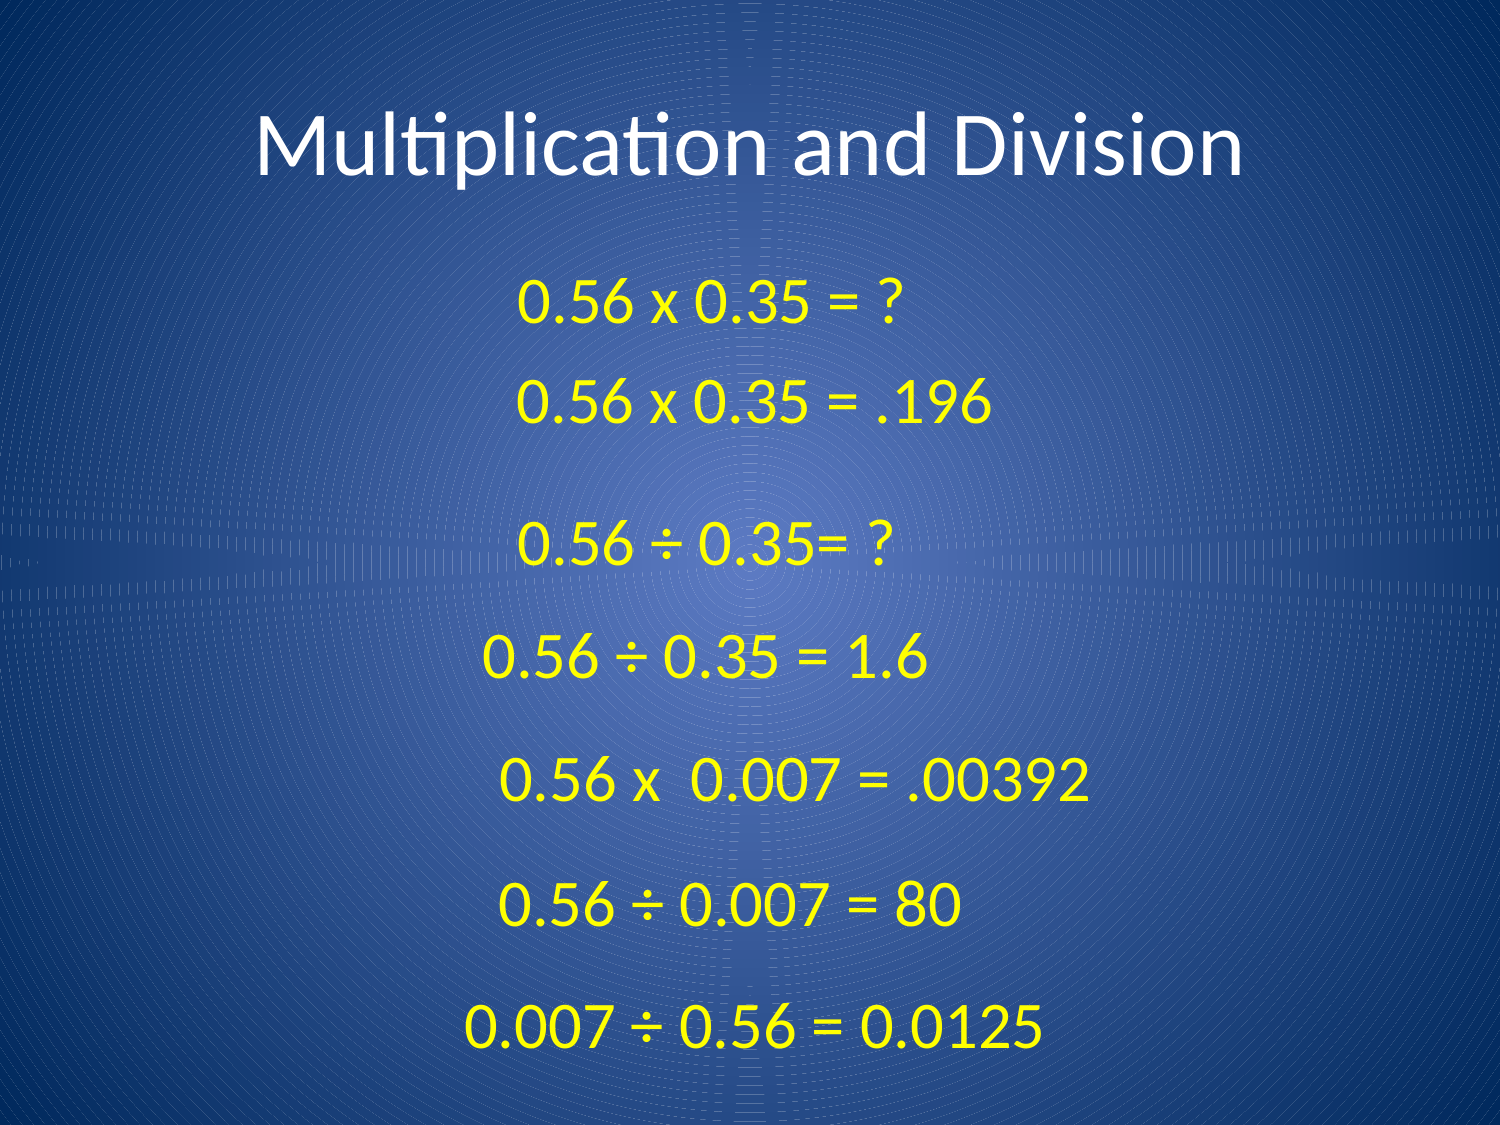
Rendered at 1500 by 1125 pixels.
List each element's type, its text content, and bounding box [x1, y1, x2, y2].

text_box 0.56 ÷ 0.35= ? [502, 491, 912, 586]
text_box 0.56 x 0.007 = .00392 [484, 726, 1107, 822]
text_box 0.56 x 0.35 = ? [502, 249, 922, 345]
text_box 0.56 ÷ 0.35 = 1.6 [467, 604, 945, 699]
text_box 0.56 ÷ 0.007 = 80 [483, 851, 977, 947]
title Multiplication and Division [75, 45, 1425, 233]
text_box 0.56 x 0.35 = .196 [502, 349, 1009, 490]
text_box 0.007 ÷ 0.56 = 0.0125 [449, 974, 1061, 1070]
